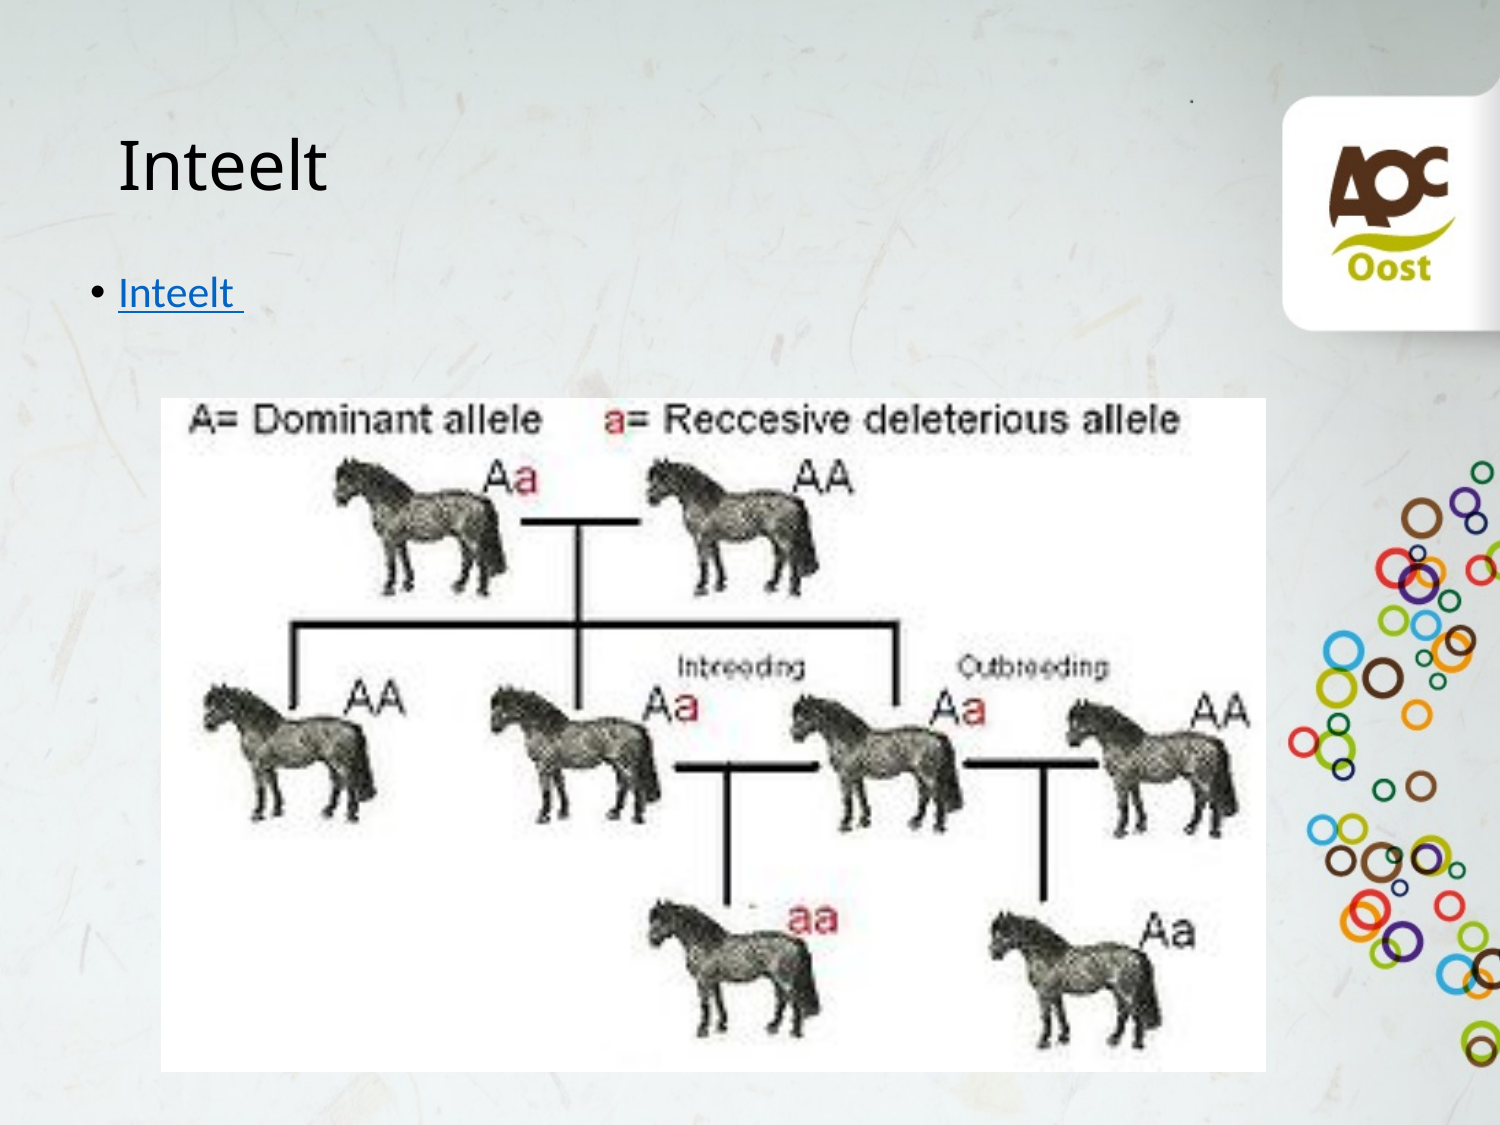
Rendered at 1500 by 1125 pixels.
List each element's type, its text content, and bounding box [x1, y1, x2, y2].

picture [0, 0, 1500, 1125]
title Inteelt [103, 59, 1397, 262]
list Inteelt [75, 262, 1425, 469]
